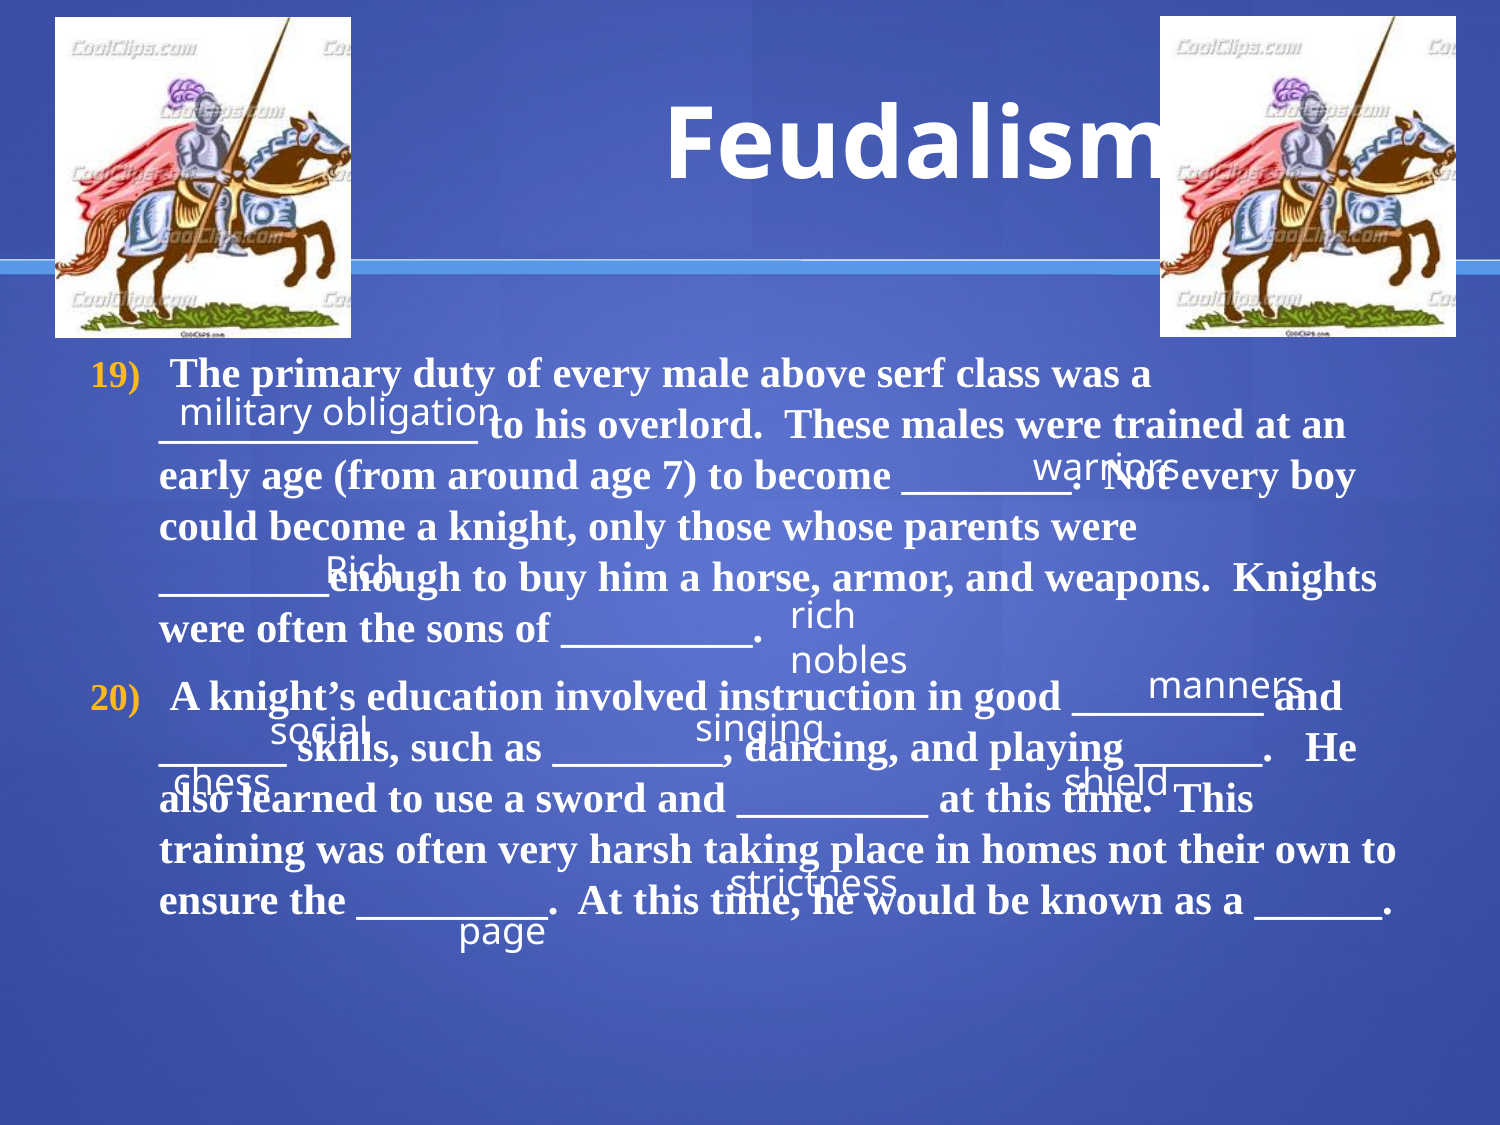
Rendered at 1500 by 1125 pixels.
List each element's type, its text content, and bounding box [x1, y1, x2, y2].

text_box rich nobles [775, 583, 995, 689]
text_box page [443, 899, 681, 960]
text_box chess [158, 750, 506, 811]
text_box singing [680, 696, 965, 757]
text_box shield [1049, 750, 1386, 811]
text_box social [255, 699, 456, 750]
text_box strictness [714, 851, 995, 912]
text_box military obligation [164, 380, 696, 440]
picture [54, 16, 352, 339]
text_box Rich [309, 538, 573, 598]
text_box warriors [1018, 435, 1456, 496]
text_box manners [1132, 653, 1344, 714]
picture [1159, 15, 1457, 338]
title Feudalism [367, 45, 1150, 233]
list The primary duty of every male above serf class was a _______________ to his overlord. These males were trained at an early age (from around age 7) to become ________. Not every boy could become a knight, only those whose parents were ________enough to buy him a horse, armor, and weapons. Knights were often the sons of _________. A knight’s education involved instruction in good _________ and ______ skills, such as ________, dancing, and playing ______. He also learned to use a sword and _________ at this time. This training was often very harsh taking place in homes not their own to ensure the _________. At this time, he would be known as a ______. [75, 337, 1425, 988]
